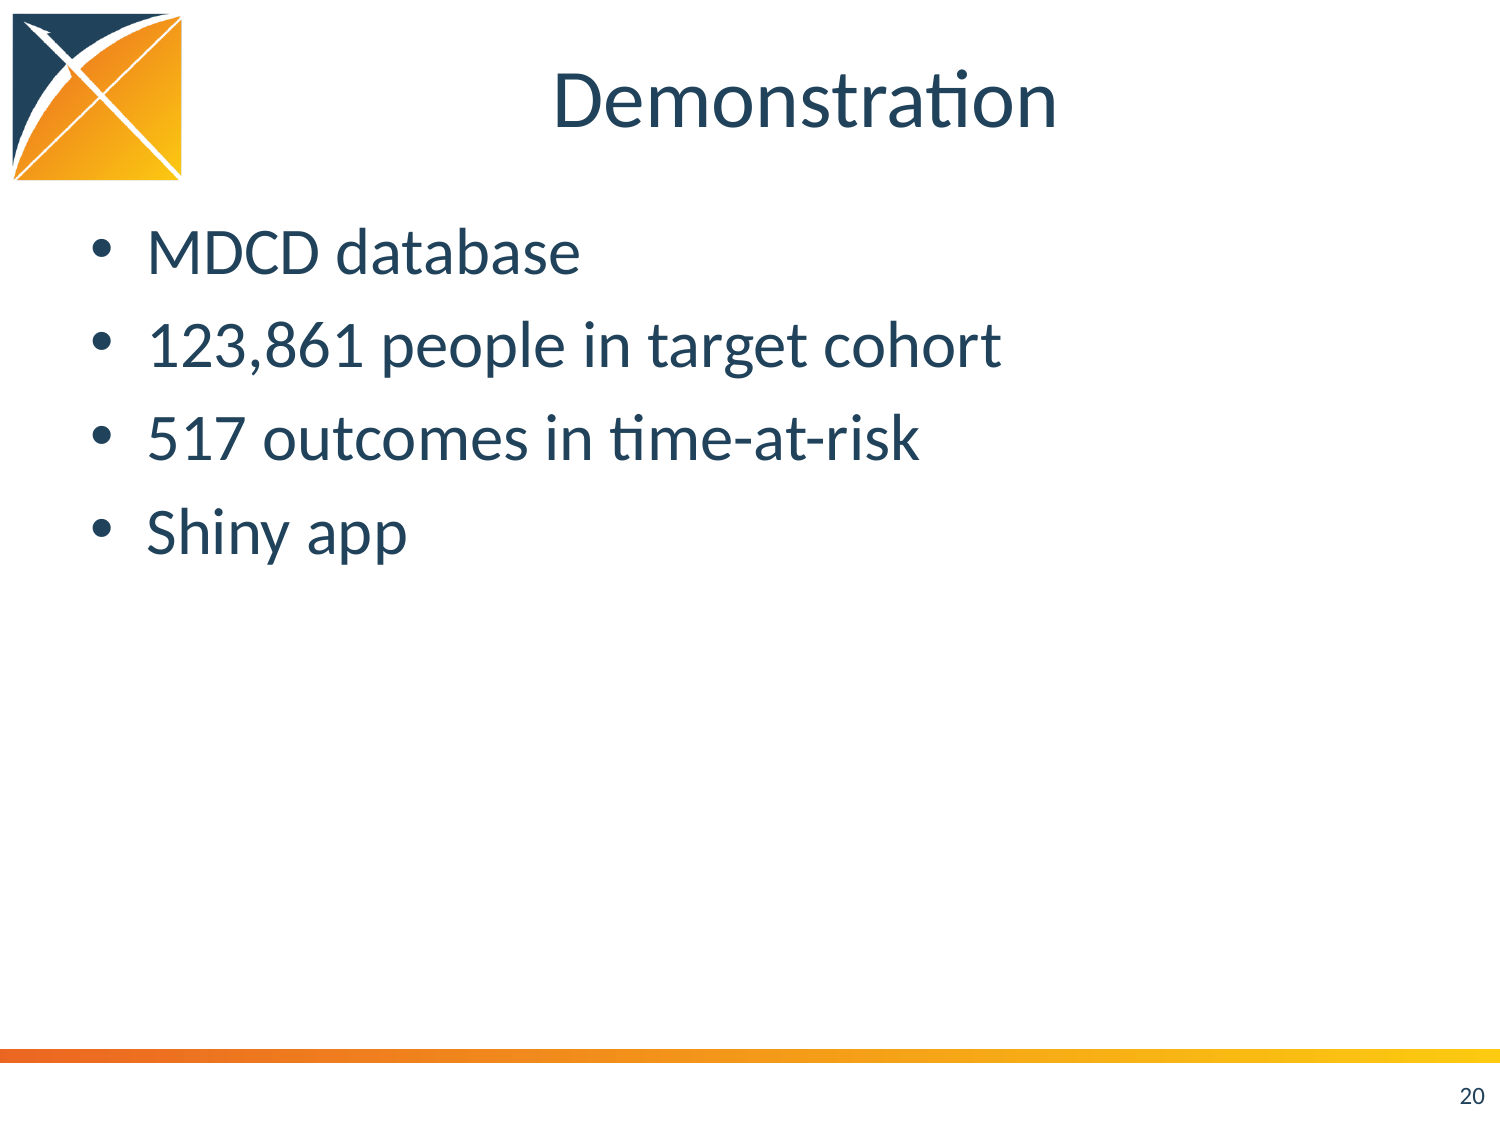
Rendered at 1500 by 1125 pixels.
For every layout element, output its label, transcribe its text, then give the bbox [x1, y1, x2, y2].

slide_number 20 [1149, 1065, 1500, 1125]
title Demonstration [187, 24, 1425, 163]
list MDCD database 123,861 people in target cohort 517 outcomes in time-at-risk Shiny app [75, 200, 1425, 1005]
picture [0, 0, 206, 200]
